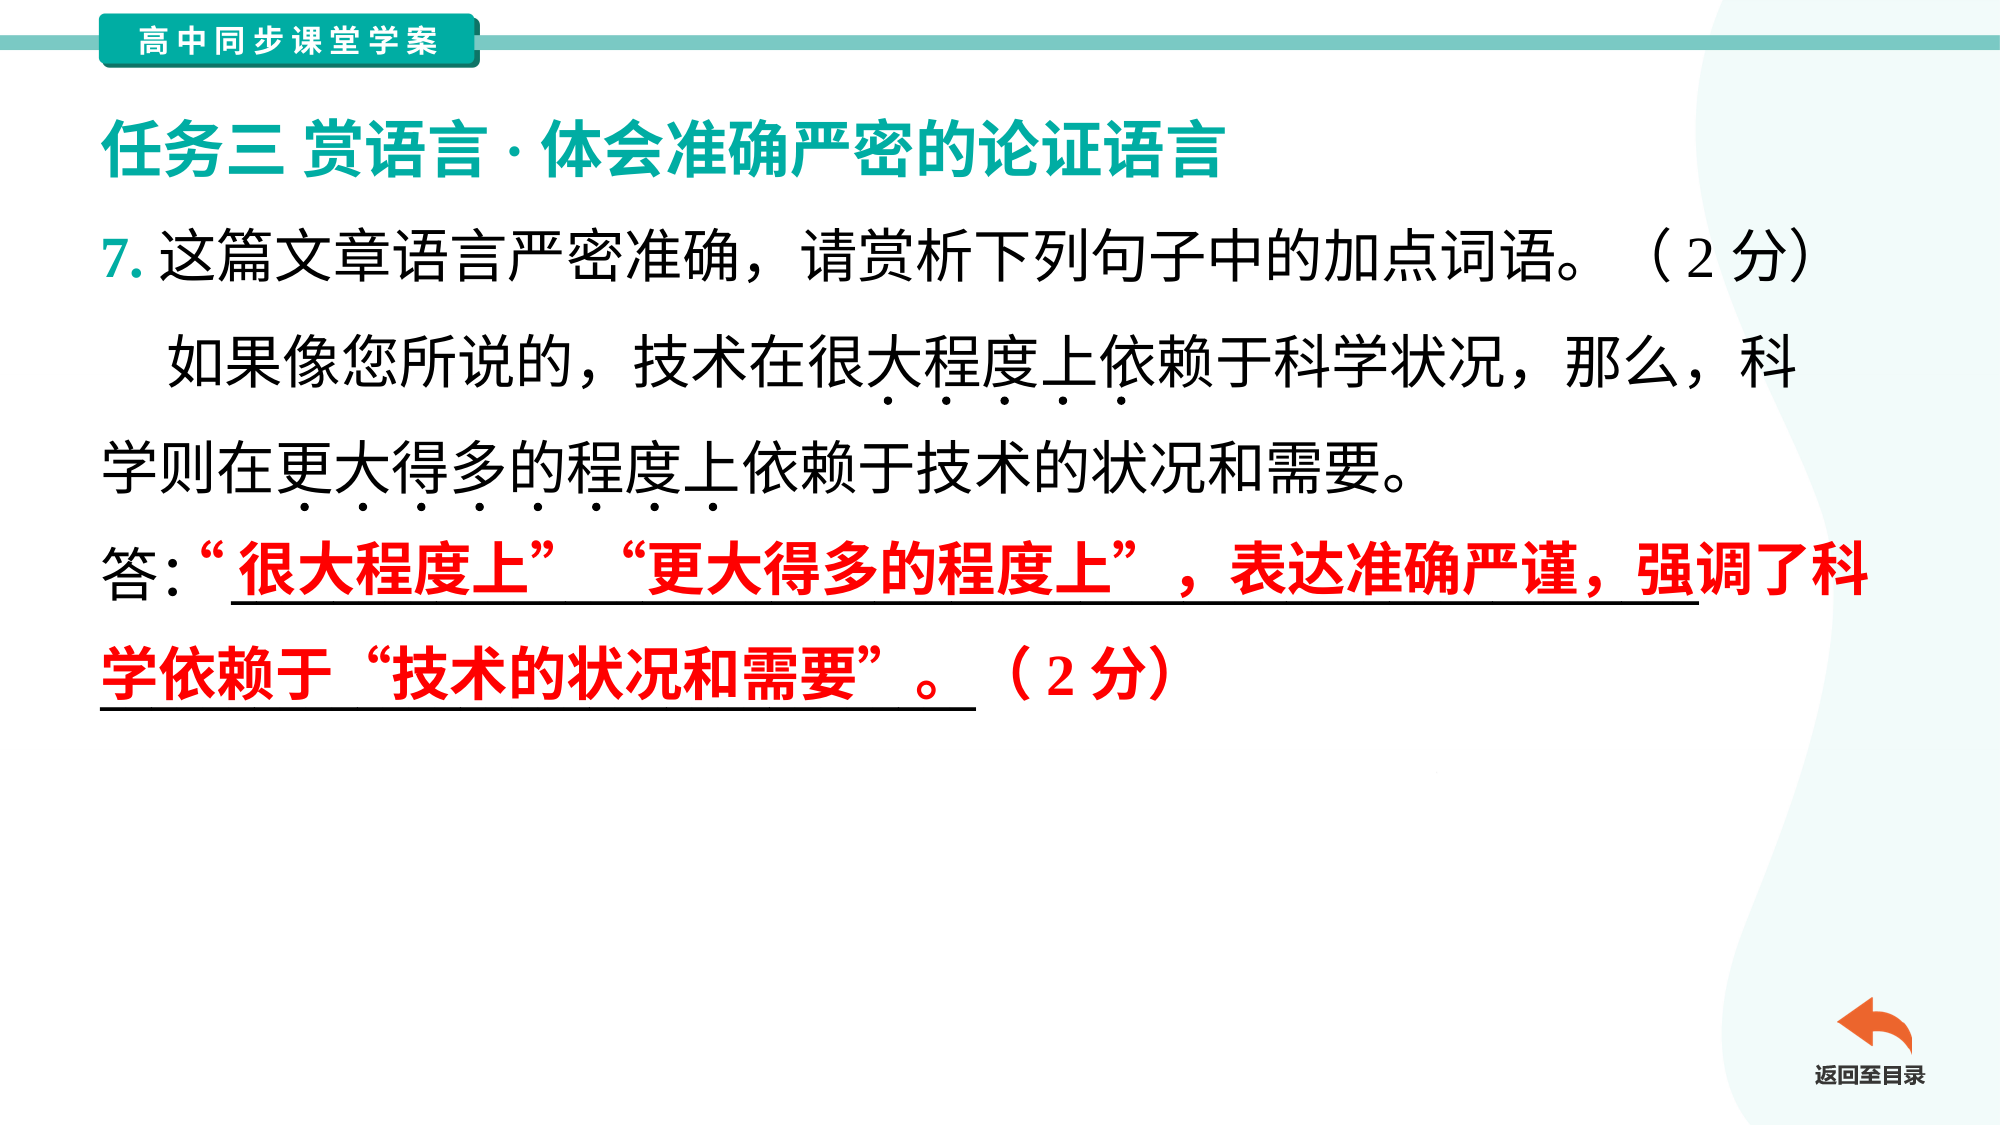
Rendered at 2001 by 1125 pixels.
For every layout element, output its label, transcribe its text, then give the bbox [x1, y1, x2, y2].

text_box [358, 502, 368, 512]
text_box [883, 396, 893, 405]
text_box [650, 502, 659, 512]
text_box [592, 502, 601, 512]
text_box “很大程度上”“更大得多的程度上”，表达准确严谨，强调了科学依赖于“技术的状况和需要”。（2分） [100, 496, 1899, 707]
text_box [300, 502, 309, 512]
text_box 7.这篇文章语言严密准确，请赏析下列句子中的加点词语。（2分） 如果像您所说的，技术在很大程度上依赖于科学状况，那么，科 学则在更大得多的程度上依赖于技术的状况和需要。 答：_________________________________________________________ __________________________________ [100, 182, 1899, 496]
text_box [942, 396, 951, 405]
text_box 任务三 赏语言·体会准确严密的论证语言 [100, 76, 1899, 182]
picture [0, 0, 2000, 1125]
text_box [417, 502, 426, 512]
text_box [708, 502, 718, 512]
text_box [1058, 396, 1068, 405]
text_box 7.这篇文章语言严密准确，请赏析下列句子中的加点词语。（2分） 如果像您所说的，技术在很大程度上依赖于科学状况，那么，科 学则在更大得多的程度上依赖于技术的状况和需要。 答：_________________________________________________________ __________________________________ [100, 707, 1899, 715]
text_box [475, 502, 484, 512]
text_box [1117, 396, 1126, 405]
text_box [1000, 396, 1009, 405]
text_box [533, 502, 543, 512]
